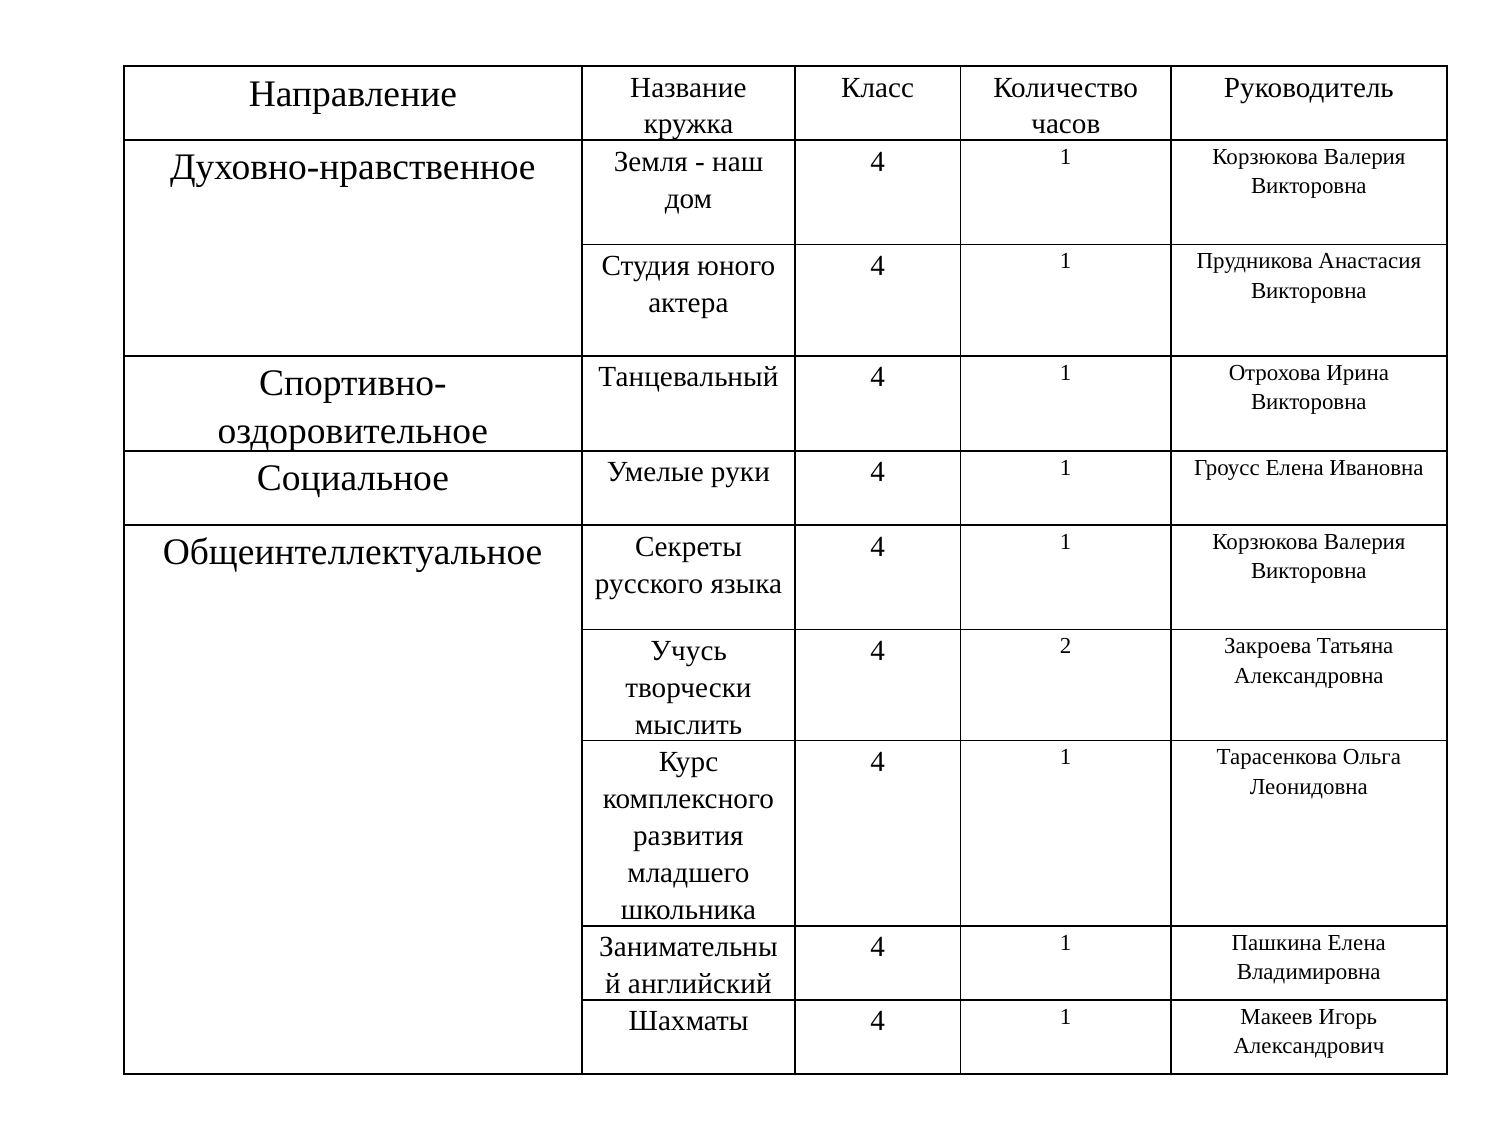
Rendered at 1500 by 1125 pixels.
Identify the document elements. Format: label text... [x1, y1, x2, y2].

table_cell 4 [796, 245, 960, 355]
table_cell Курс комплексного развития младшего школьника [583, 741, 794, 925]
table_cell Шахматы [583, 1001, 794, 1073]
table_cell 1 [961, 357, 1170, 450]
table_cell Духовно-нравственное [125, 141, 581, 355]
table_cell 4 [796, 1001, 960, 1073]
table_cell Закроева Татьяна Александровна [1172, 630, 1446, 740]
table_header Класс [796, 67, 960, 139]
table_cell Учусь творчески мыслить [583, 630, 794, 740]
table_cell 2 [961, 630, 1170, 740]
table_cell 4 [796, 526, 960, 629]
table_cell 4 [796, 741, 960, 925]
table_cell 1 [961, 526, 1170, 629]
table_cell Тарасенкова Ольга Леонидовна [1172, 741, 1446, 925]
table_cell 4 [796, 141, 960, 244]
table_cell Земля - наш дом [583, 141, 794, 244]
table_header Название кружка [583, 67, 794, 139]
table_cell 4 [796, 357, 960, 450]
table_cell Гроусс Елена Ивановна [1172, 452, 1446, 524]
table_cell Умелые руки [583, 452, 794, 524]
table_cell Прудникова Анастасия Викторовна [1172, 245, 1446, 355]
table_cell Корзюкова Валерия Викторовна [1172, 141, 1446, 244]
table_cell 4 [796, 452, 960, 524]
table_cell 1 [961, 452, 1170, 524]
table_cell Корзюкова Валерия Викторовна [1172, 526, 1446, 629]
table_cell Отрохова Ирина Викторовна [1172, 357, 1446, 450]
table_cell 1 [961, 927, 1170, 999]
table_header Количество часов [961, 67, 1170, 139]
table_cell Социальное [125, 452, 581, 524]
table_cell 4 [796, 630, 960, 740]
table_cell 1 [961, 1001, 1170, 1073]
table_cell 1 [961, 741, 1170, 925]
table_cell Общеинтеллектуальное [125, 526, 581, 1073]
table_cell 4 [796, 927, 960, 999]
table_cell 1 [961, 141, 1170, 244]
table_header Направление [125, 67, 581, 139]
table_cell Занимательный английский [583, 927, 794, 999]
table_cell Макеев Игорь Александрович [1172, 1001, 1446, 1073]
table_cell Секреты русского языка [583, 526, 794, 629]
table_cell Танцевальный [583, 357, 794, 450]
table_cell Пашкина Елена Владимировна [1172, 927, 1446, 999]
table_header Руководитель [1172, 67, 1446, 139]
table_cell Студия юного актера [583, 245, 794, 355]
table_cell Спортивно-оздоровительное [125, 357, 581, 450]
table_cell 1 [961, 245, 1170, 355]
